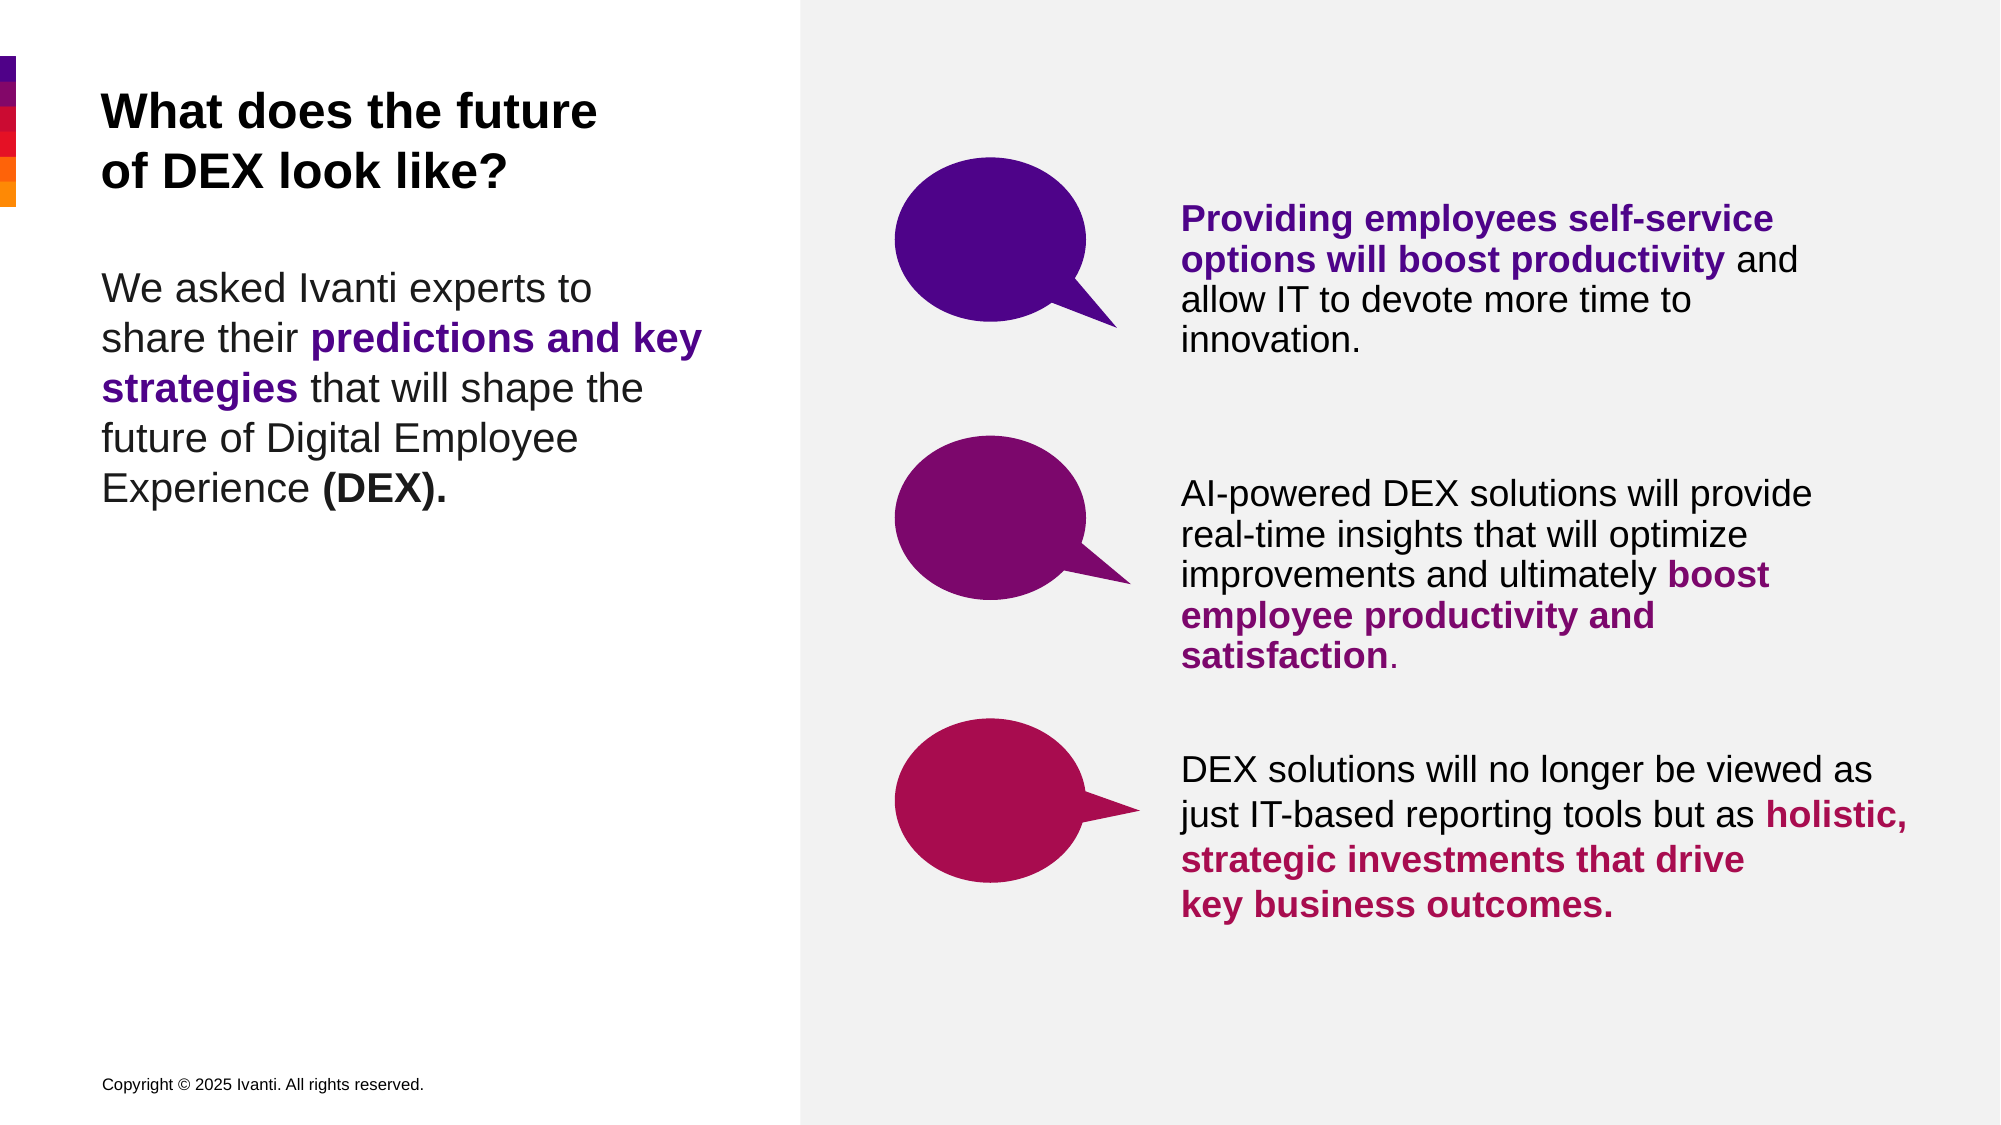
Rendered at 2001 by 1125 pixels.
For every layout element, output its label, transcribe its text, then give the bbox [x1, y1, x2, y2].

text_box [893, 434, 1132, 602]
text_box Providing employees self-service options will boost productivity and allow IT to devote more time to innovation. [1165, 191, 1863, 371]
list DEX solutions will no longer be viewed as just IT-based reporting tools but as holistic, strategic investments that drive key business outcomes. [1165, 737, 1933, 930]
title What does the future of DEX look like? [100, 71, 1000, 206]
text_box We asked Ivanti experts to share their predictions and key strategies that will shape the future of Digital Employee Experience (DEX). [86, 253, 791, 519]
text_box [799, 0, 2000, 1125]
text_box [893, 717, 1144, 884]
text_box [893, 156, 1118, 329]
picture [0, 56, 16, 207]
text_box AI-powered DEX solutions will provide real-time insights that will optimize improvements and ultimately boost employee productivity and satisfaction. [1165, 466, 1836, 646]
